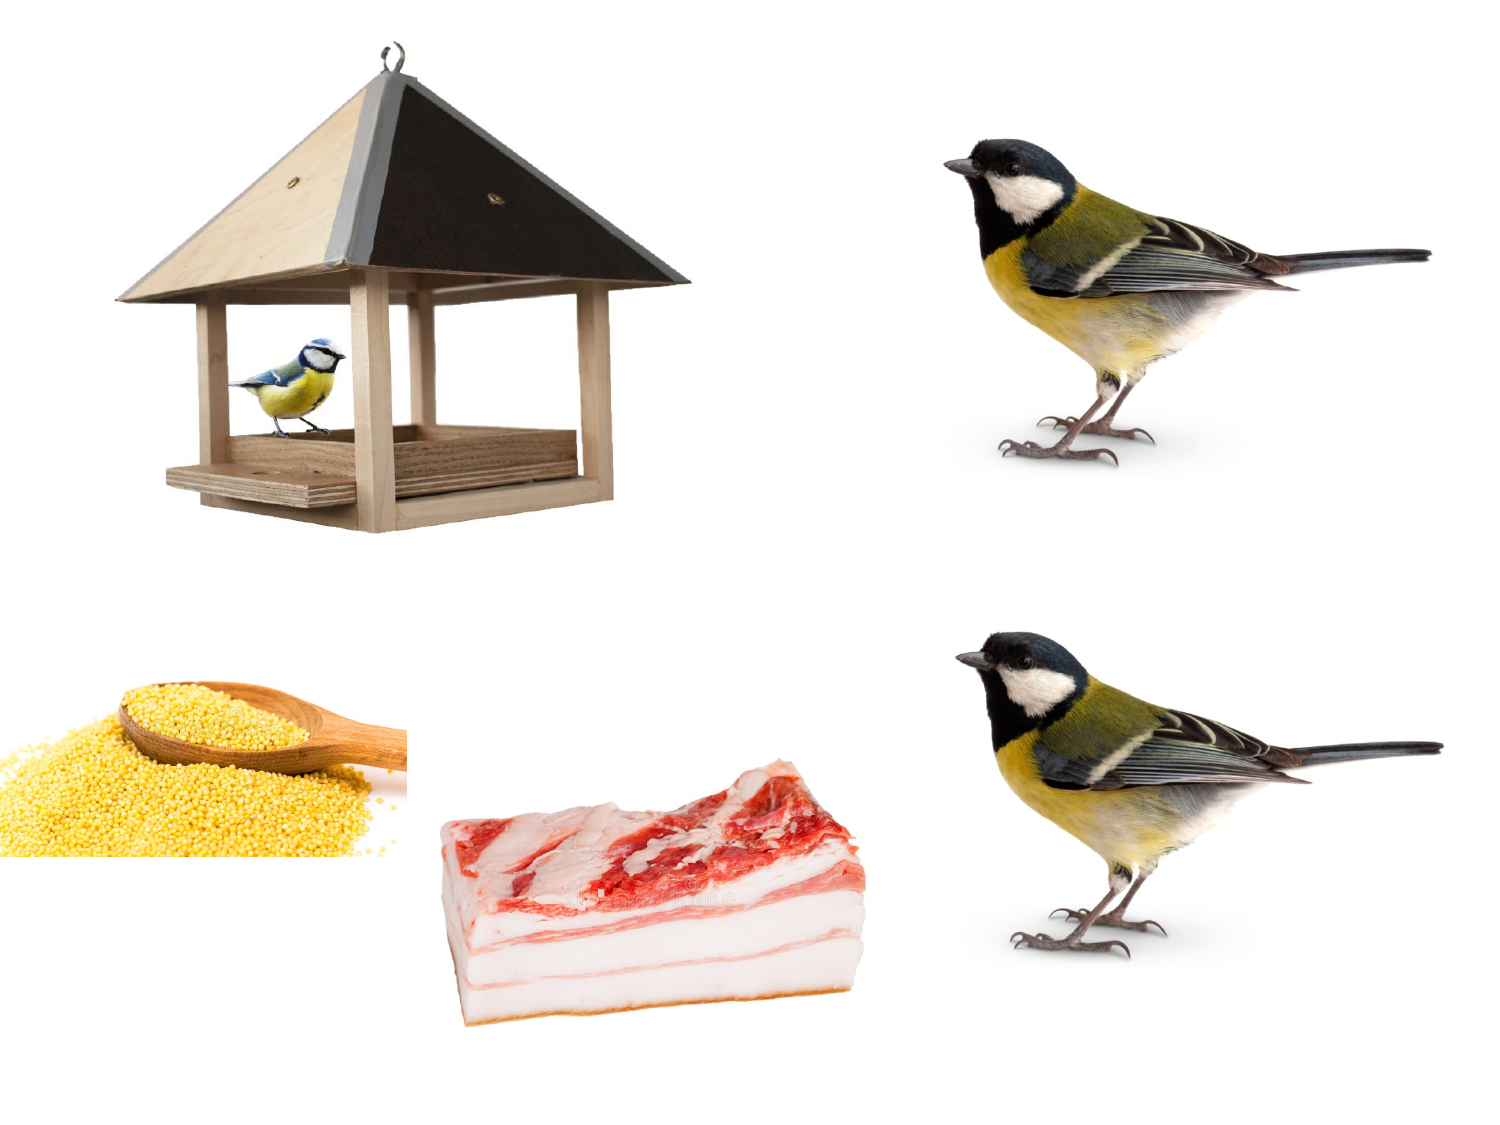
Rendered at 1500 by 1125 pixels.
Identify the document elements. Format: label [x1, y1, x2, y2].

picture [0, 0, 806, 858]
picture [925, 128, 1444, 481]
picture [421, 737, 890, 1047]
picture [937, 620, 1456, 973]
